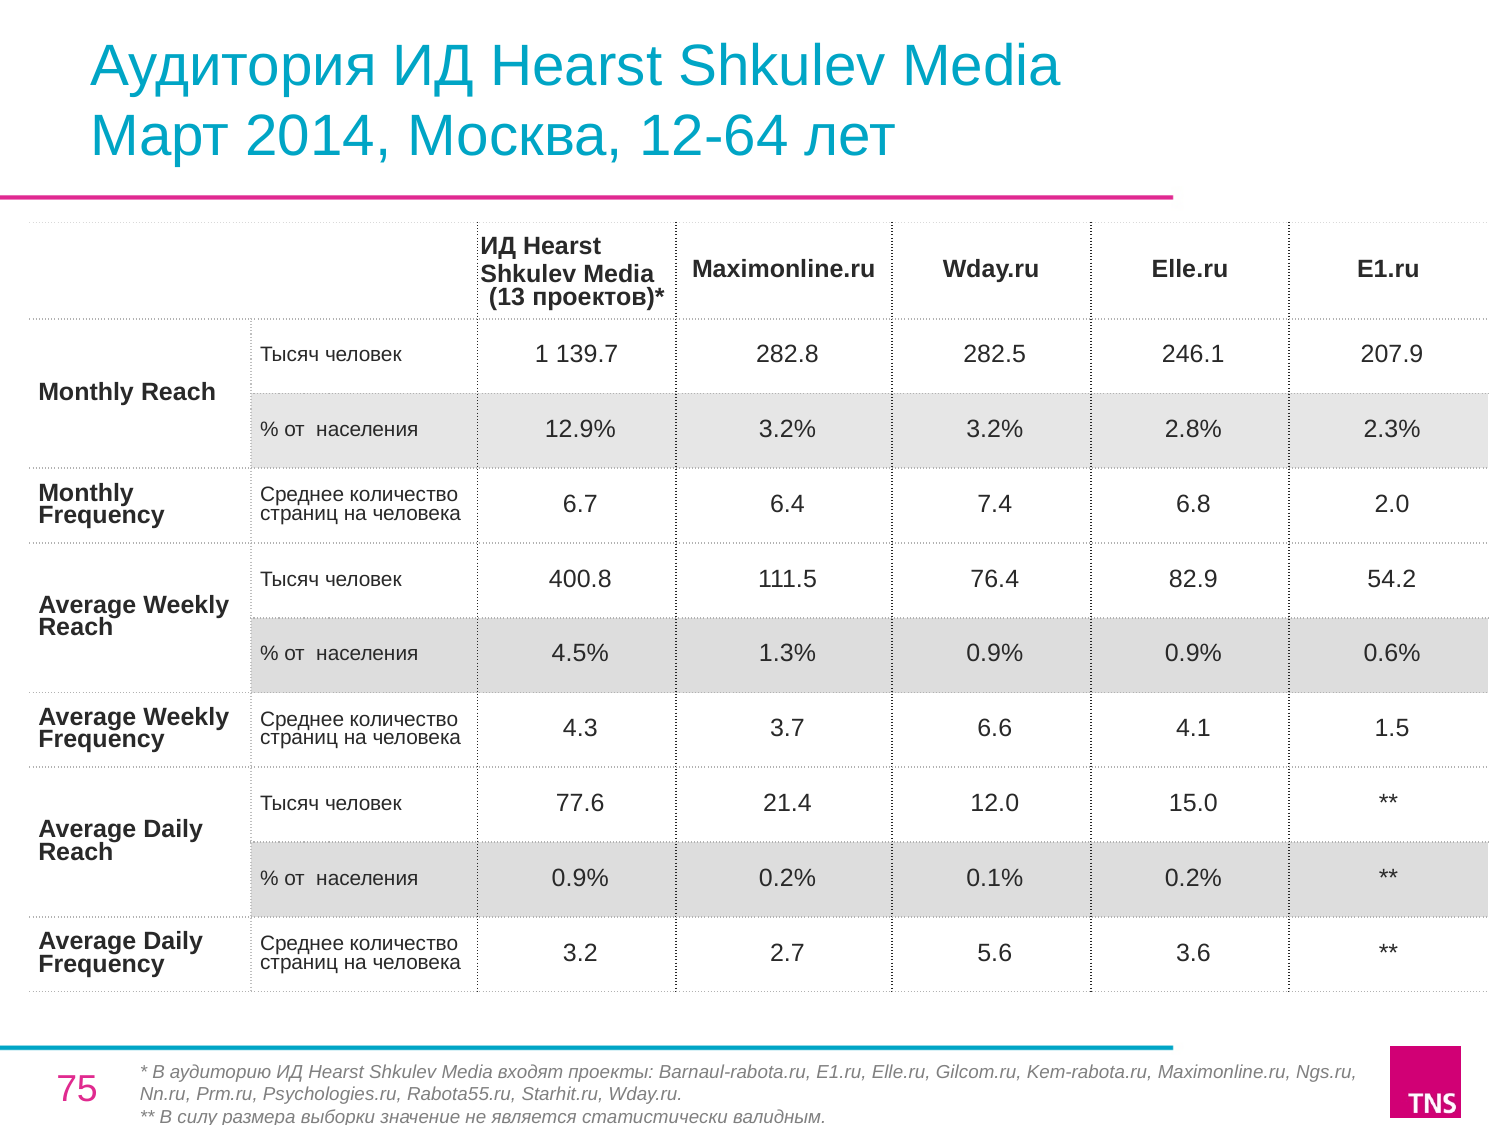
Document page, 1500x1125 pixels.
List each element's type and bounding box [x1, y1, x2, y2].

slide_number [40, 1055, 125, 1125]
table_cell [29, 319, 1488, 992]
table_header [29, 223, 1488, 319]
title [74, 8, 1476, 187]
text_box [125, 1052, 1388, 1125]
picture [0, 0, 1500, 1125]
